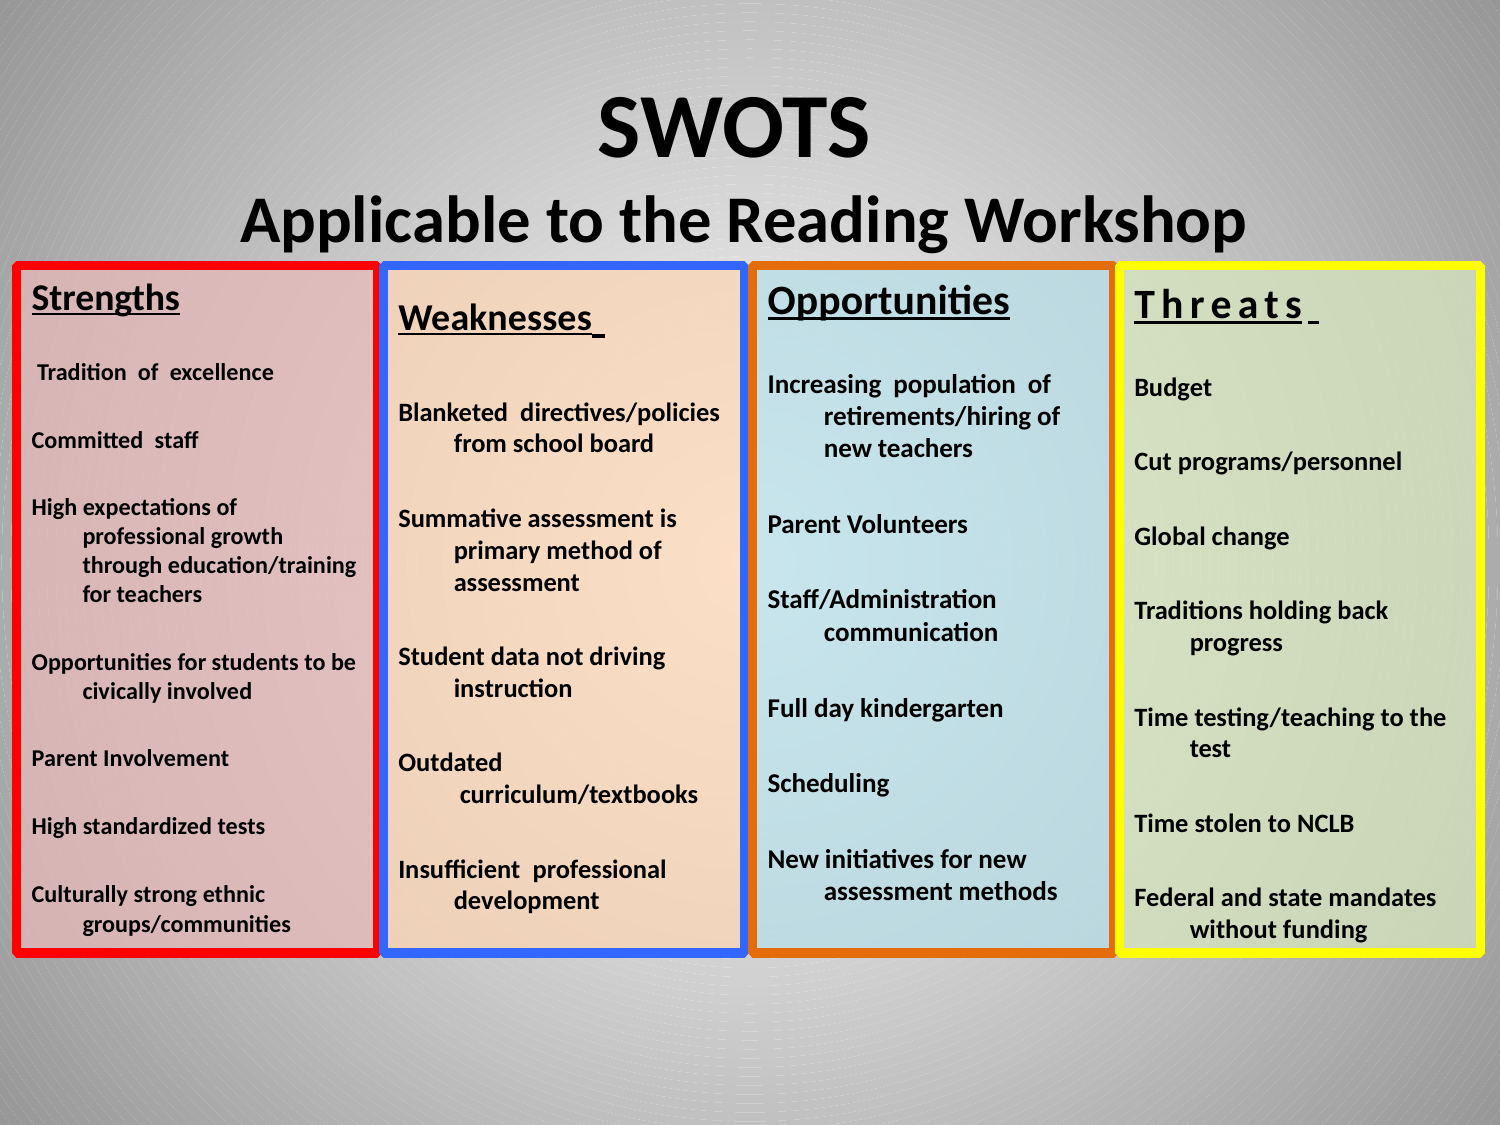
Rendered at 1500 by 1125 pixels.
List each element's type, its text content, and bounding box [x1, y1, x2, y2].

text_box SWOTS Applicable to the Reading Workshop [106, 58, 1382, 263]
text_box Threats Budget Cut programs/personnel Global change Traditions holding back progress Time testing/teaching to the test Time stolen to NCLB Federal and state mandates without funding [1119, 265, 1481, 953]
text_box Weaknesses Blanketed directives/policies from school board Summative assessment is primary method of assessment Student data not driving instruction Outdated curriculum/textbooks Insufficient professional development [383, 265, 745, 953]
text_box Opportunities Increasing population of retirements/hiring of new teachers Parent Volunteers Staff/Administration communication Full day kindergarten Scheduling New initiatives for new assessment methods [752, 265, 1114, 953]
list Strengths Tradition of excellence Committed staff High expectations of professional growth through education/training for teachers Opportunities for students to be civically involved Parent Involvement High standardized tests Culturally strong ethnic groups/communities [16, 265, 378, 953]
